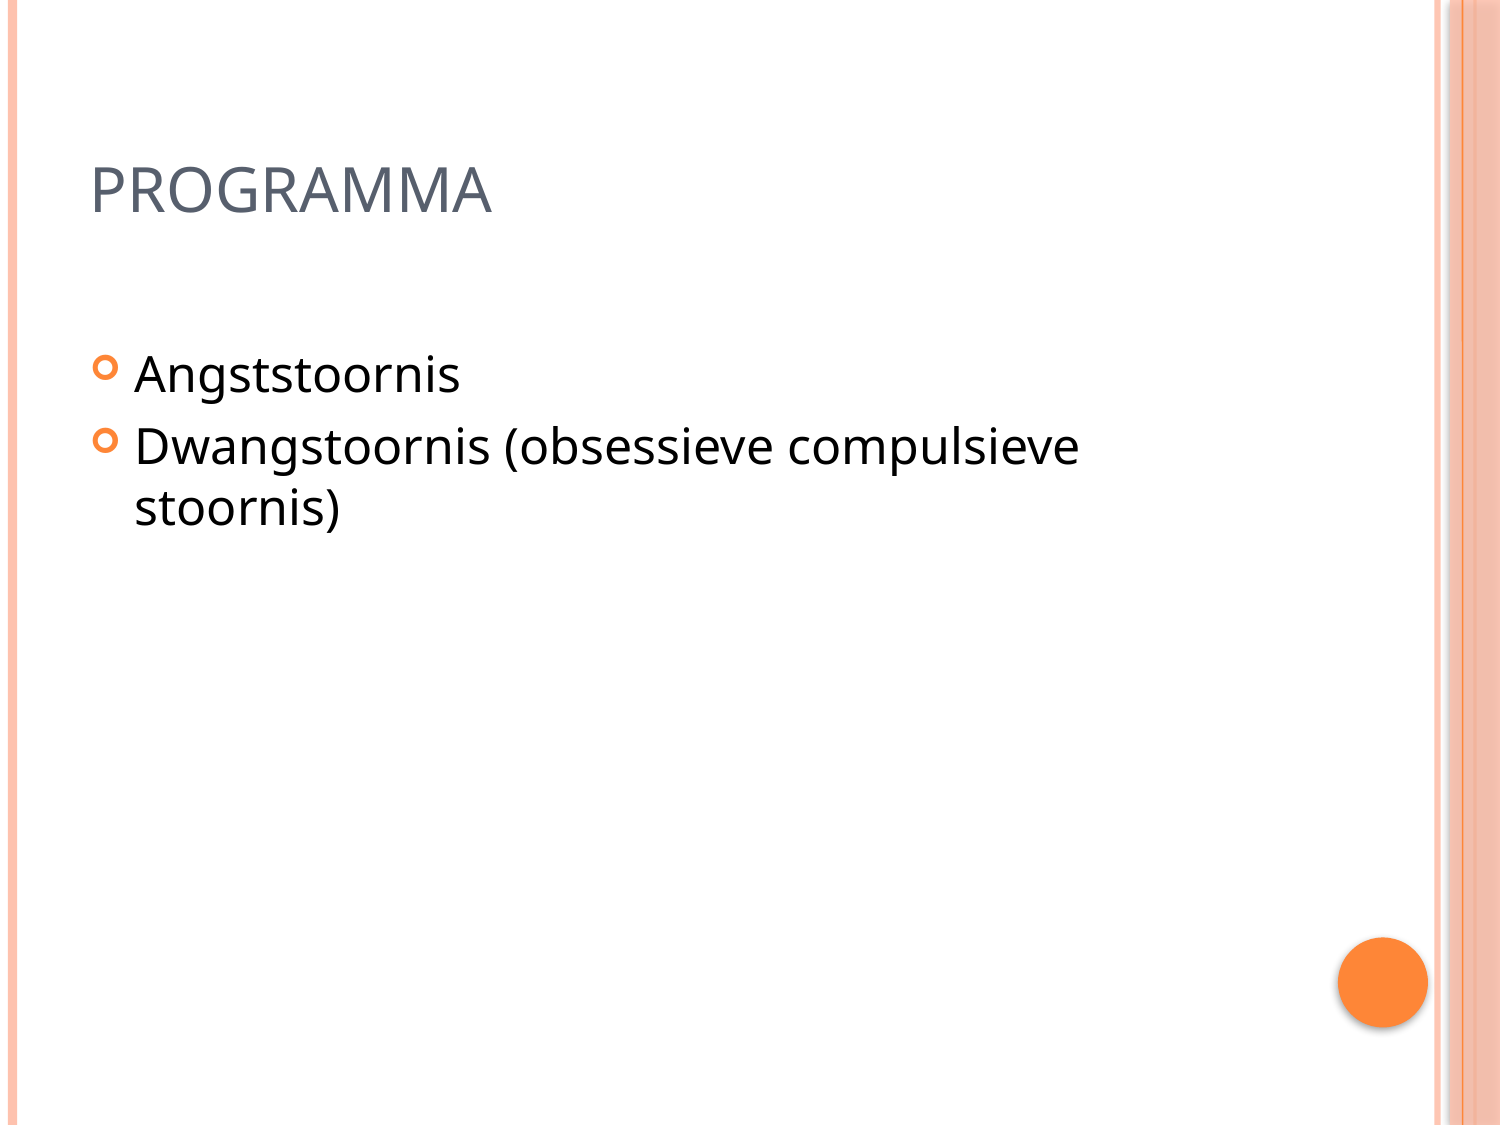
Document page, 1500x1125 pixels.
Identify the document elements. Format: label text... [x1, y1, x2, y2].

list Angststoornis Dwangstoornis (obsessieve compulsieve stoornis) [75, 262, 1300, 1062]
title Programma [75, 45, 1300, 233]
